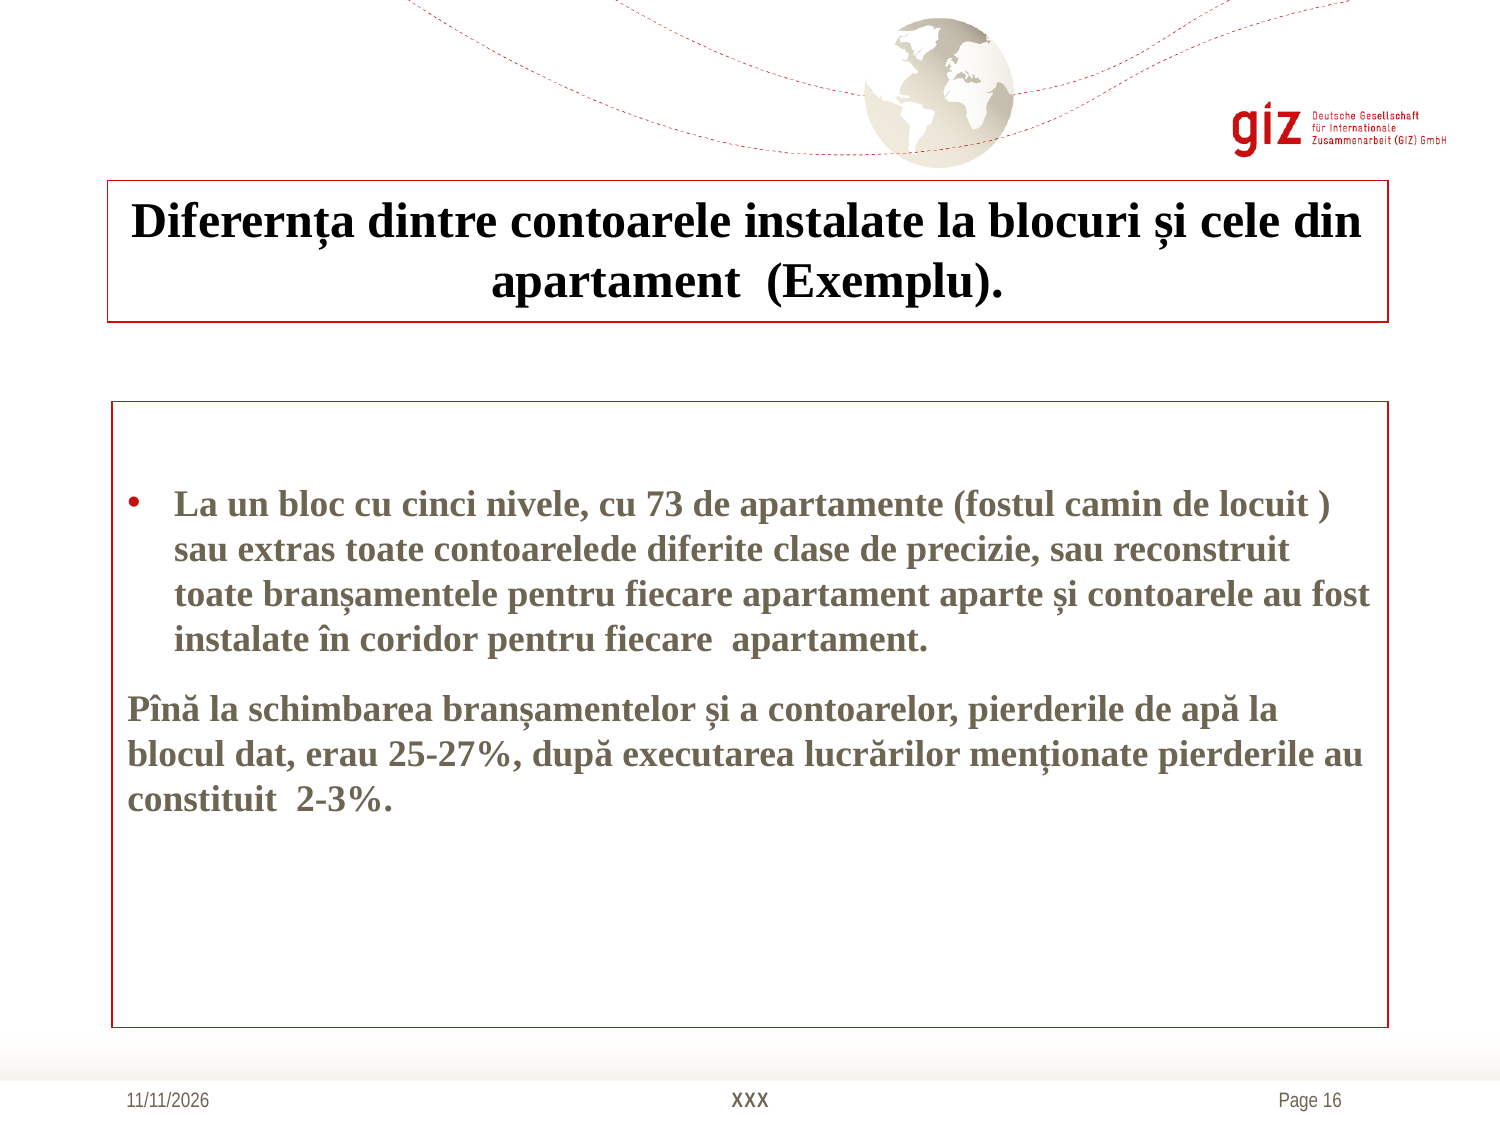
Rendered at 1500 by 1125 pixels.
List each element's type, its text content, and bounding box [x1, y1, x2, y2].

picture [0, 0, 1500, 184]
picture [0, 959, 1500, 1081]
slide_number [111, 1079, 325, 1121]
title Diferernța dintre contoarele instalate la blocuri și cele din apartament (Exemplu). [107, 180, 1389, 323]
list La un bloc cu cinci nivele, cu 73 de apartamente (fostul camin de locuit ) sau extras toate contoarelede diferite clase de precizie, sau reconstruit toate branșamentele pentru fiecare apartament aparte și contoarele au fost instalate în coridor pentru fiecare apartament. Pînă la schimbarea branșamentelor și a contoarelor, pierderile de apă la blocul dat, erau 25-27%, după executarea lucrărilor menționate pierderile au constituit 2-3%. [111, 401, 1389, 1028]
footer XXX [469, 1079, 1031, 1121]
